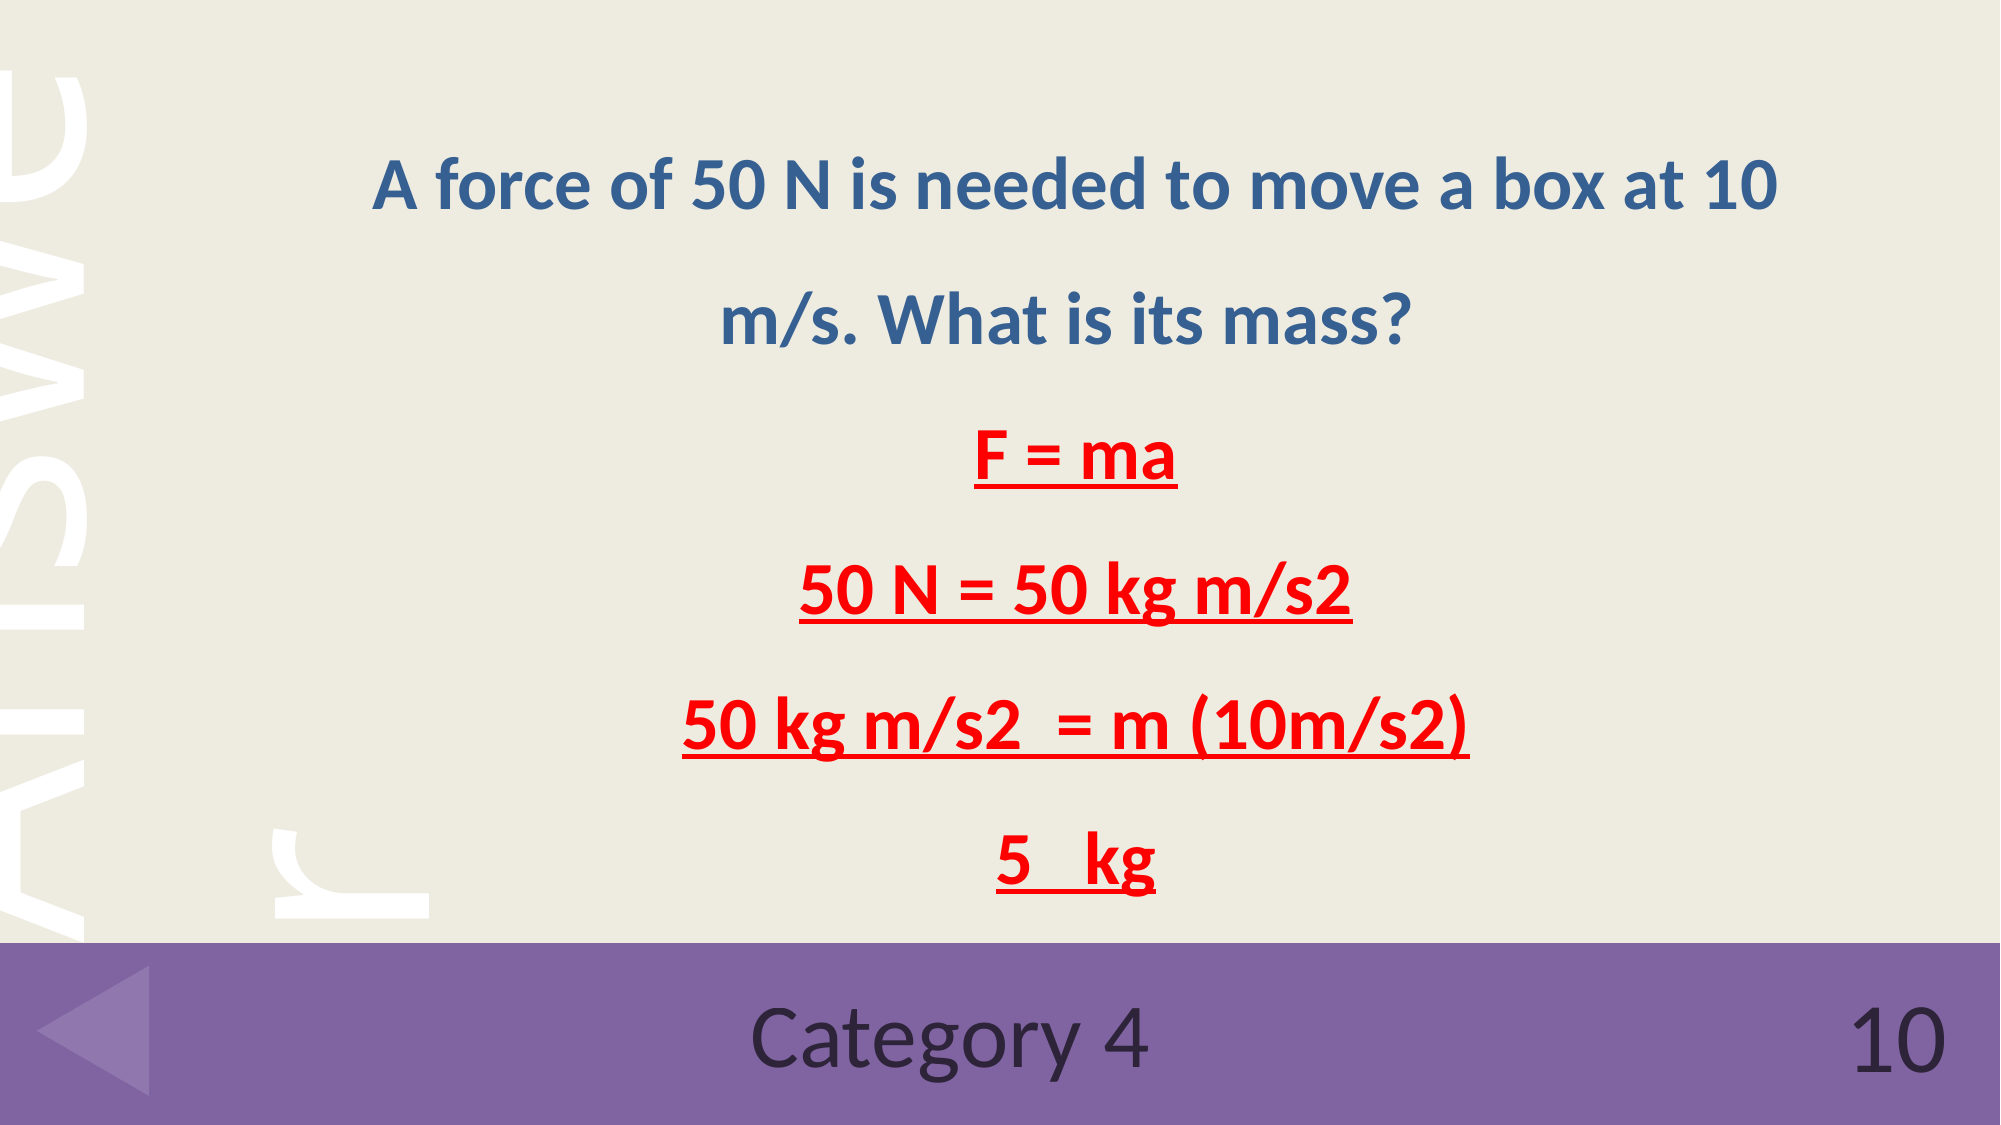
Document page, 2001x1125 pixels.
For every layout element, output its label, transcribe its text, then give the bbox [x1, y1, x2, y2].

list 10 [1850, 967, 1963, 1097]
list A force of 50 N is needed to move a box at 10 m/s. What is its mass? F = ma 50 N = 50 kg m/s2 50 kg m/s2 = m (10m/s2) 5 kg [302, 138, 1850, 850]
title Category 4 [50, 937, 1850, 1125]
